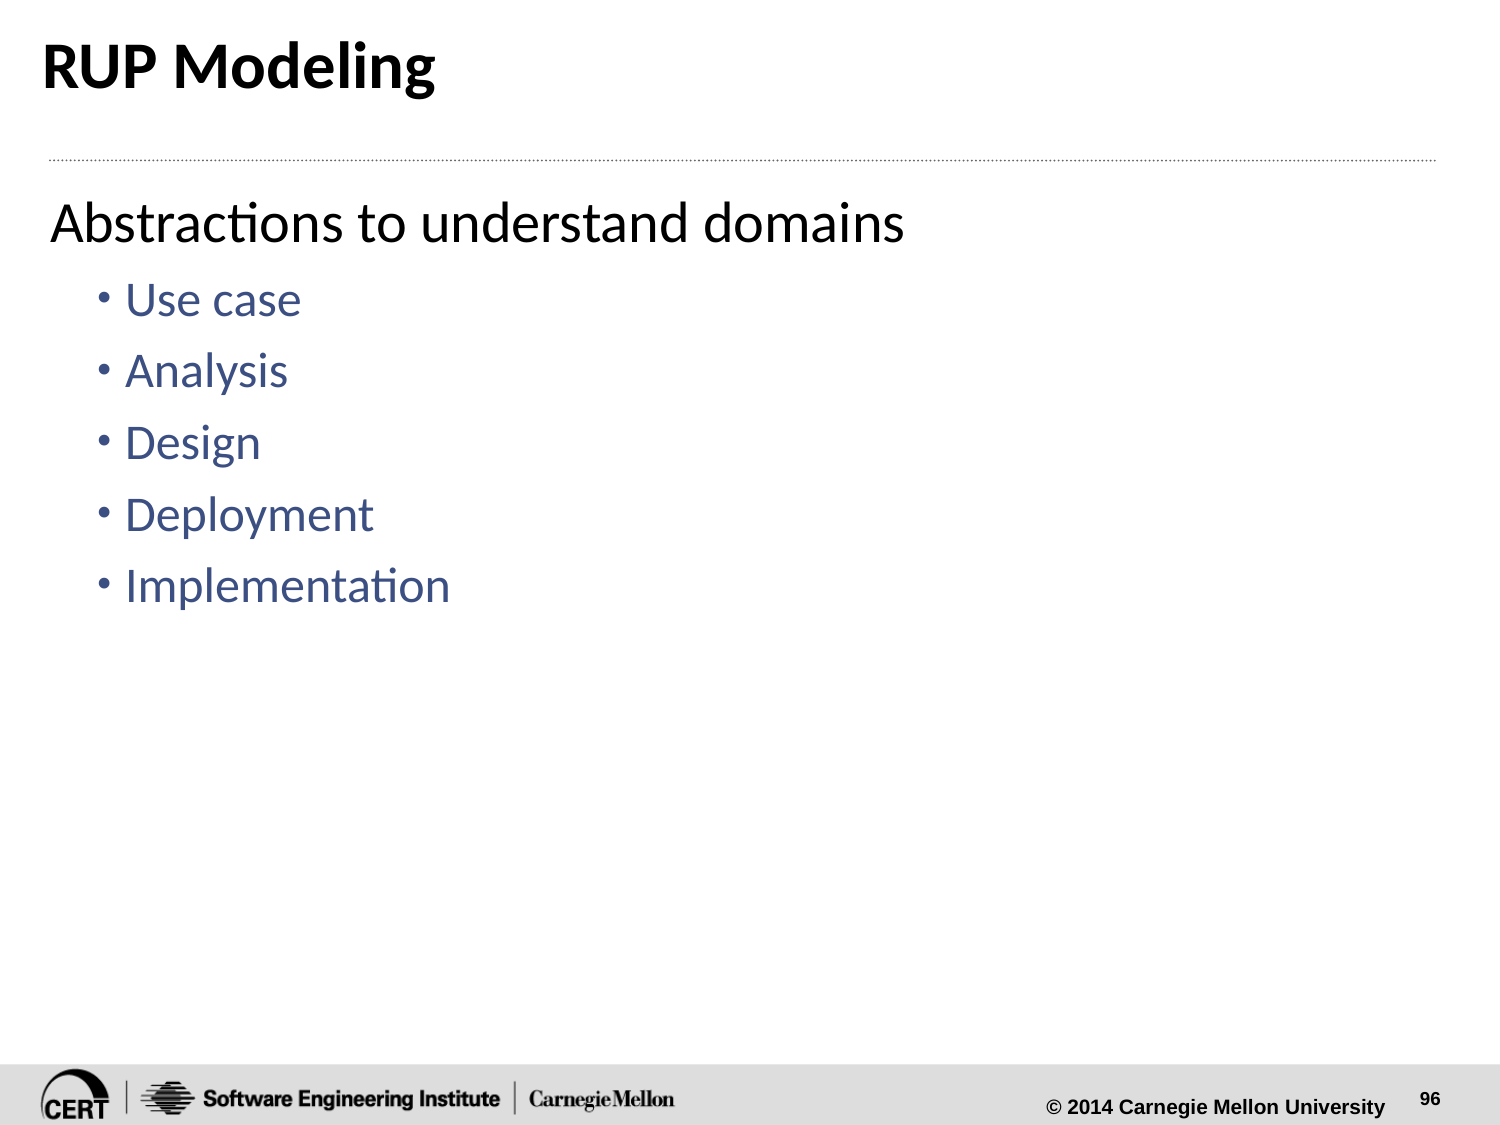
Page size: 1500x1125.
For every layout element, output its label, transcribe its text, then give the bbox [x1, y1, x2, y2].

title RUP Modeling [42, 37, 1434, 155]
list Abstractions to understand domains Use case Analysis Design Deployment Implementation [49, 187, 1438, 1001]
picture [24, 1065, 688, 1125]
